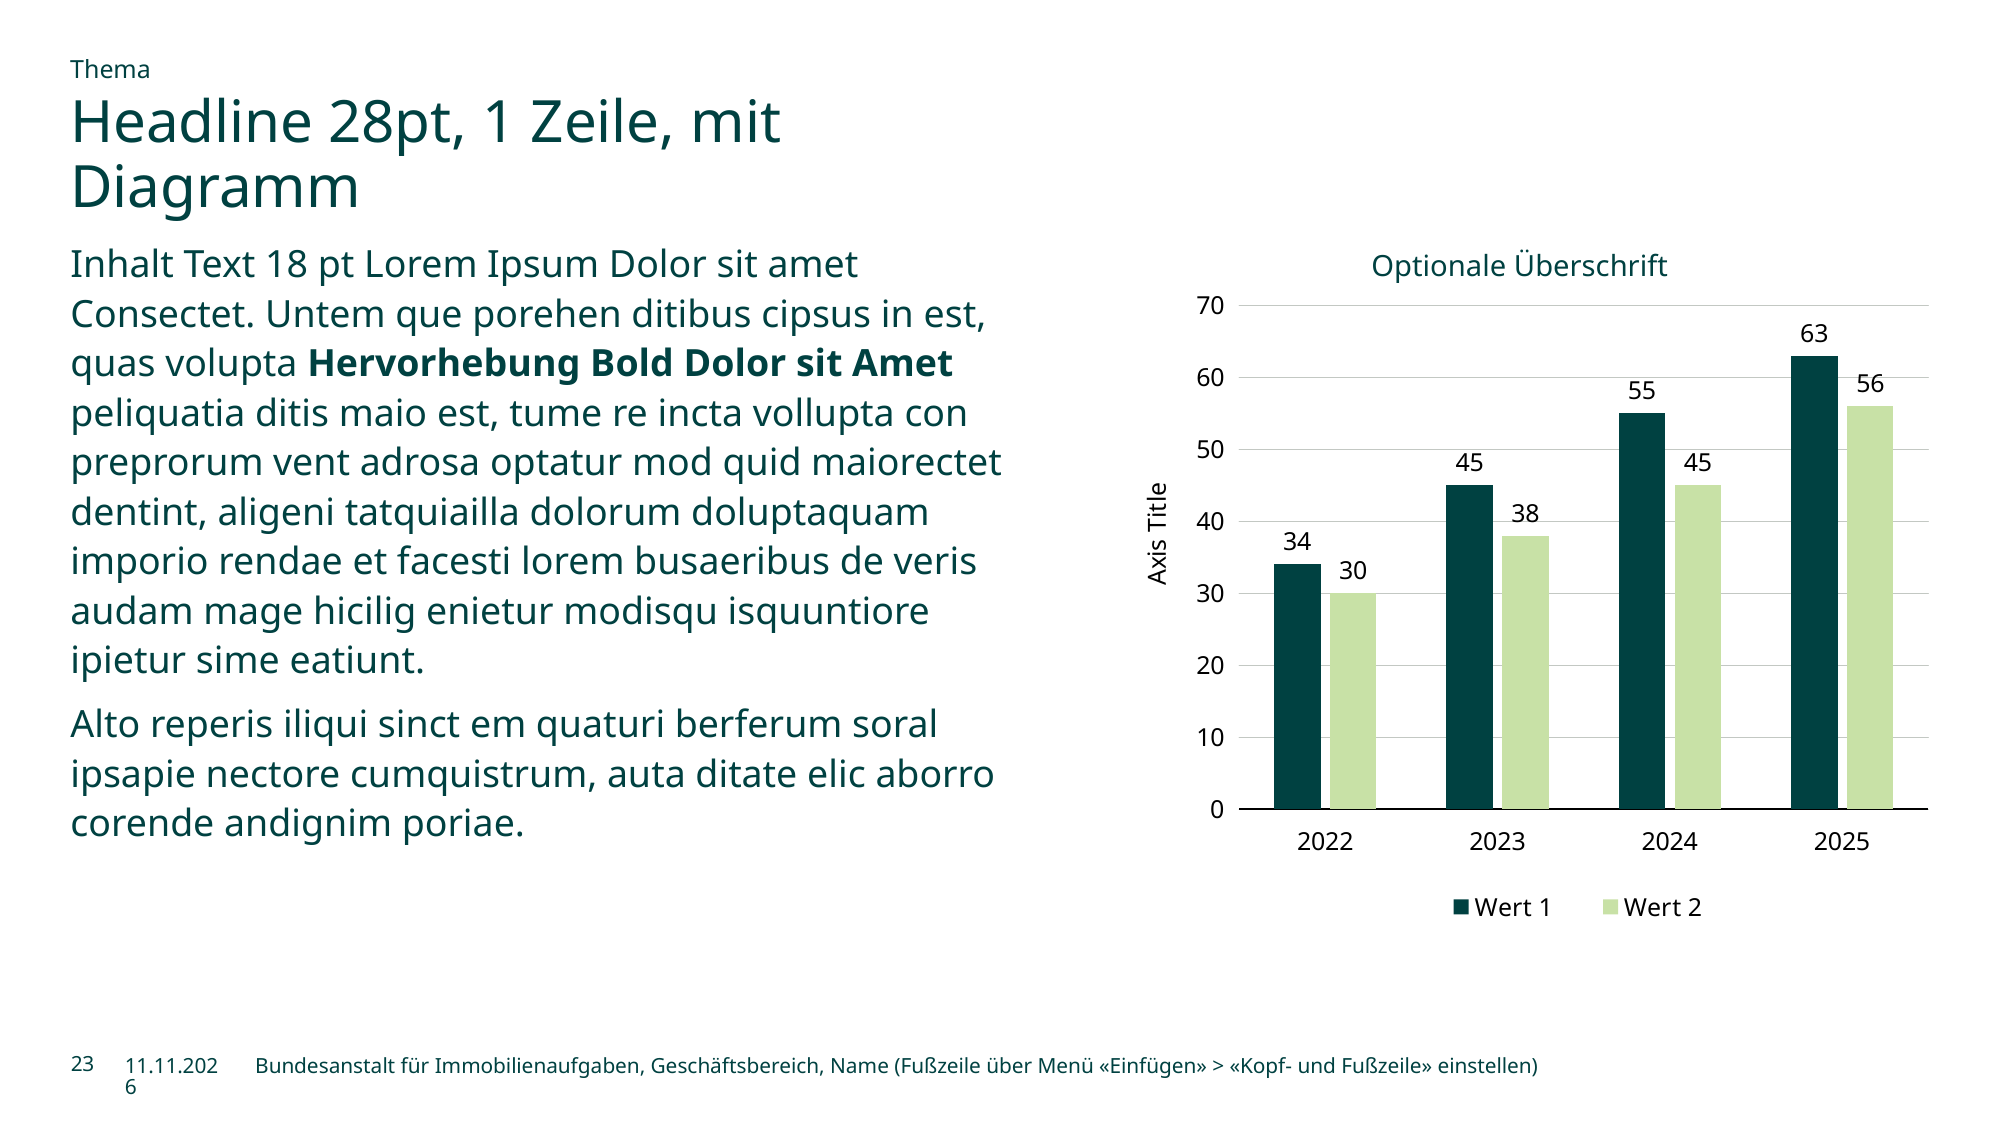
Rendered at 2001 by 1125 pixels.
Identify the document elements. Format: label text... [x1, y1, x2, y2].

title Headline 28pt, 1 Zeile, mit Diagramm [70, 91, 1026, 234]
text_box Optionale Überschrift [1129, 244, 1910, 287]
slide_number 23 [70, 1052, 119, 1077]
footer Bundesanstalt für Immobilienaufgaben, Geschäftsbereich, Name (Fußzeile über Menü «Einfügen» > «Kopf- und Fußzeile» einstellen) [255, 1052, 1933, 1077]
list Inhalt Text 18 pt Lorem Ipsum Dolor sit amet Consectet. Untem que porehen ditibus cipsus in est, quas volupta Hervorhebung Bold Dolor sit Amet peliquatia ditis maio est, tume re incta vollupta con preprorum vent adrosa optatur mod quid maiorectet dentint, aligeni tatquiailla dolorum doluptaquam imporio rendae et facesti lorem busaeribus de veris audam mage hicilig enietur modisqu isquuntiore ipietur sime eatiunt. Alto reperis iliqui sinct em quaturi berferum soral ipsapie nectore cumquistrum, auta ditate elic aborro corende andignim poriae. [70, 235, 1027, 1034]
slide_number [124, 1052, 226, 1077]
chart [1129, 287, 1930, 951]
list Thema [70, 50, 1931, 80]
